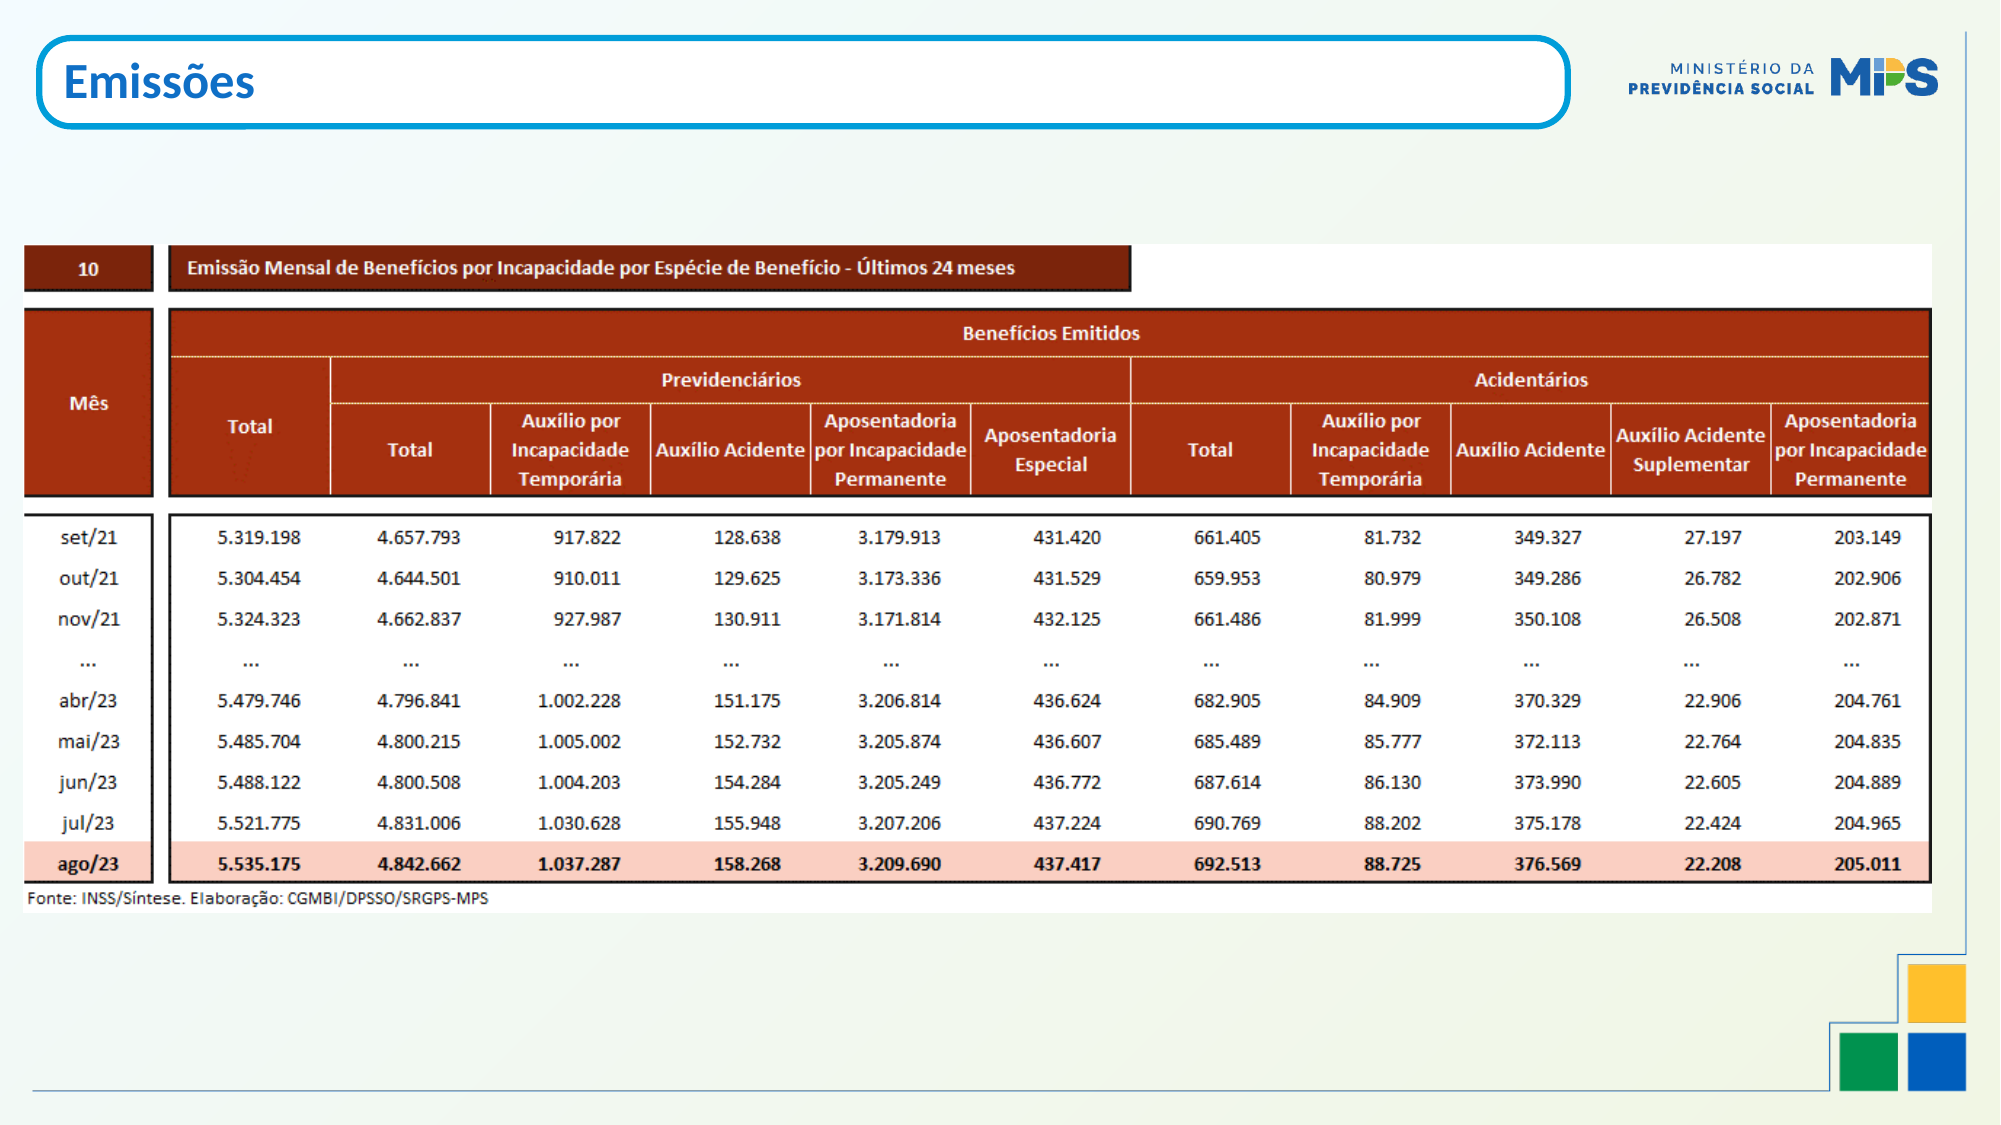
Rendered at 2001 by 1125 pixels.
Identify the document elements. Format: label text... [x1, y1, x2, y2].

picture [0, 0, 2000, 1125]
text_box Emissões [37, 35, 1570, 129]
